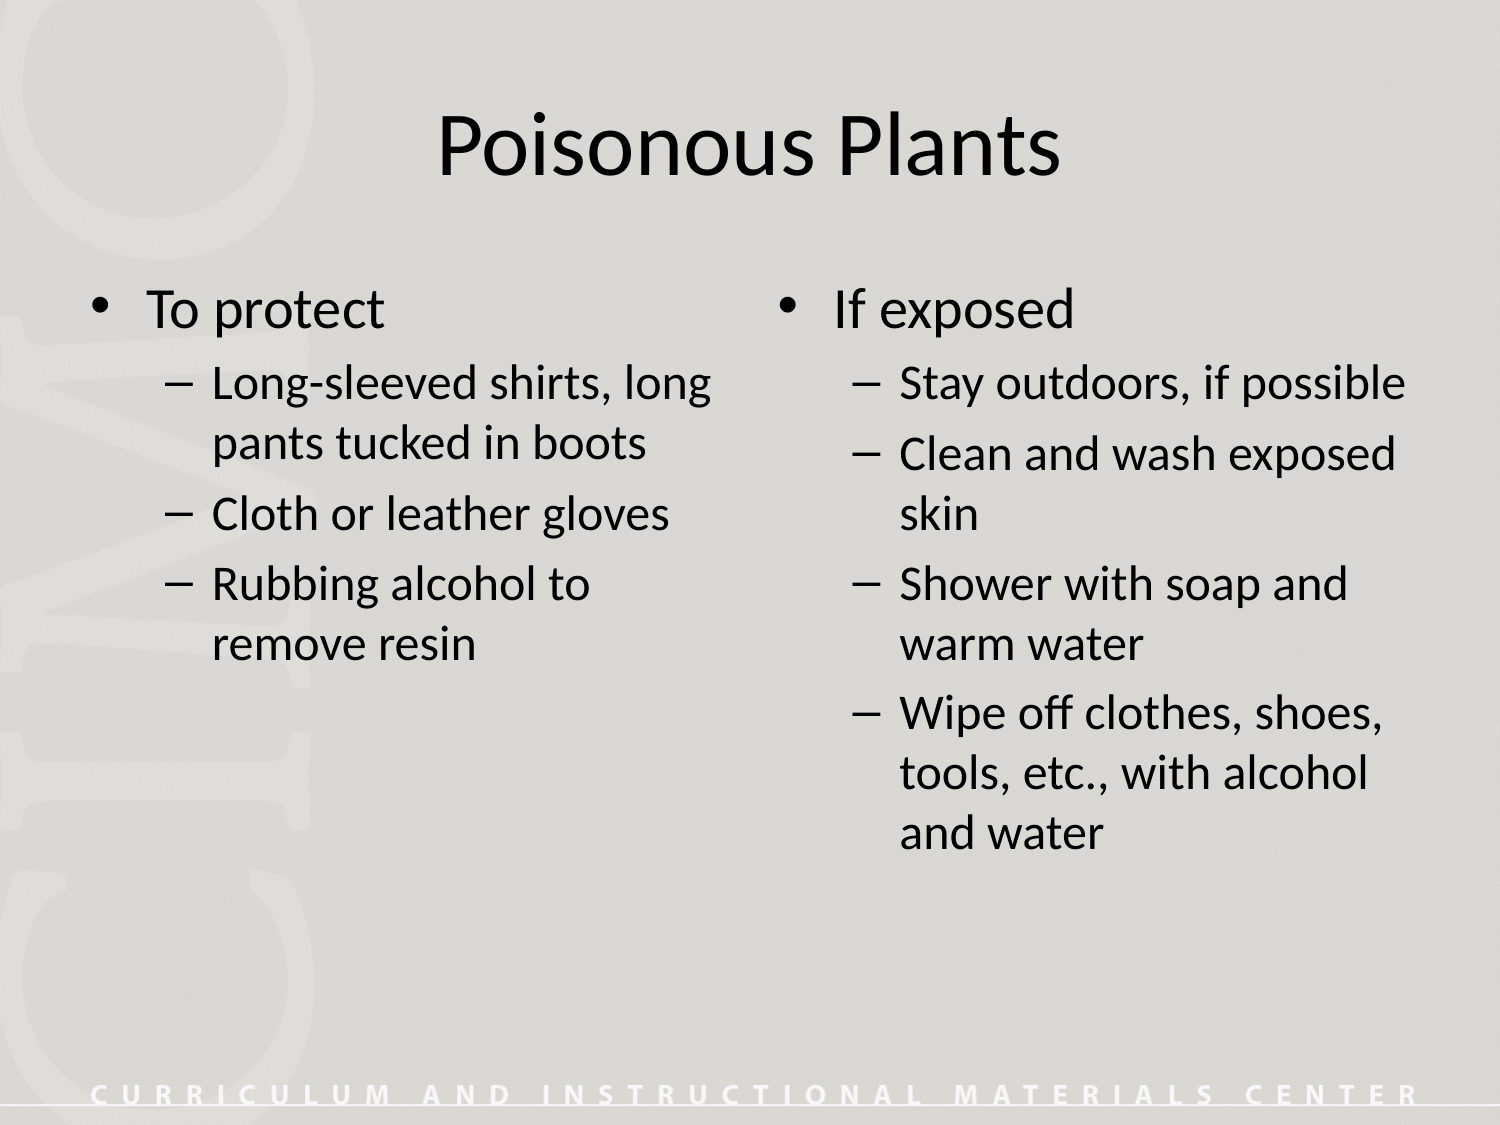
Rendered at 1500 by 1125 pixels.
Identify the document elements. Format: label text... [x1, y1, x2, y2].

list If exposed Stay outdoors, if possible Clean and wash exposed skin Shower with soap and warm water Wipe off clothes, shoes, tools, etc., with alcohol and water [762, 262, 1425, 1005]
list To protect Long-sleeved shirts, long pants tucked in boots Cloth or leather gloves Rubbing alcohol to remove resin [75, 262, 738, 1005]
title Poisonous Plants [75, 45, 1425, 233]
